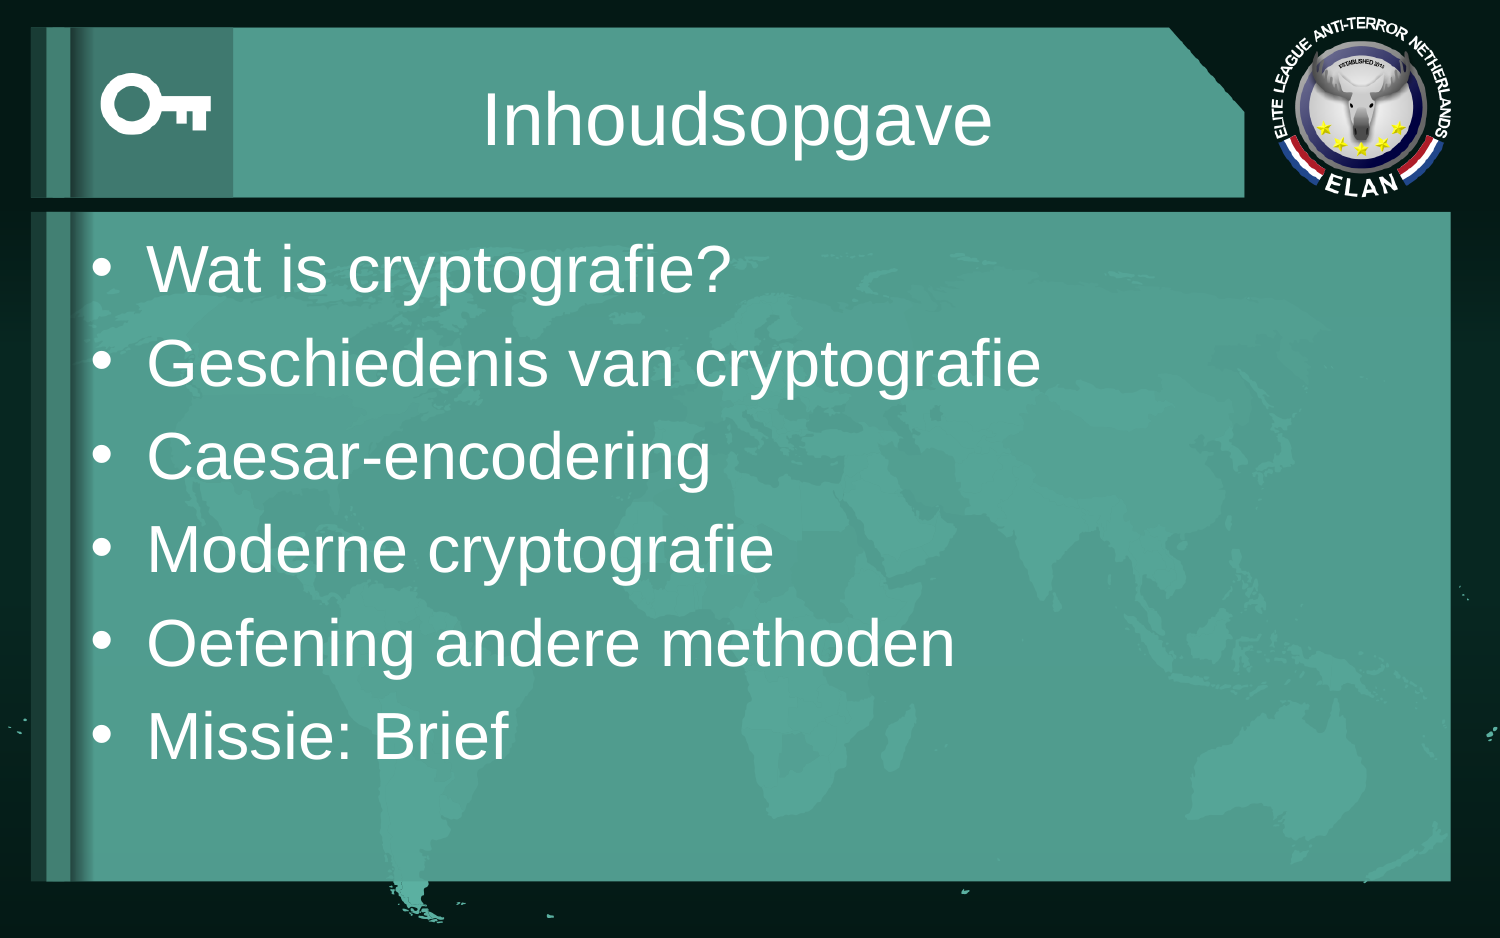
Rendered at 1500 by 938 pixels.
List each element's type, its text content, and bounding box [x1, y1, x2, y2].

list Wat is cryptografie? Geschiedenis van cryptografie Caesar-encodering Moderne cryptografie Oefening andere methoden Missie: Brief [75, 218, 1447, 838]
picture [0, 0, 1500, 938]
title Inhoudsopgave [230, 37, 1247, 194]
